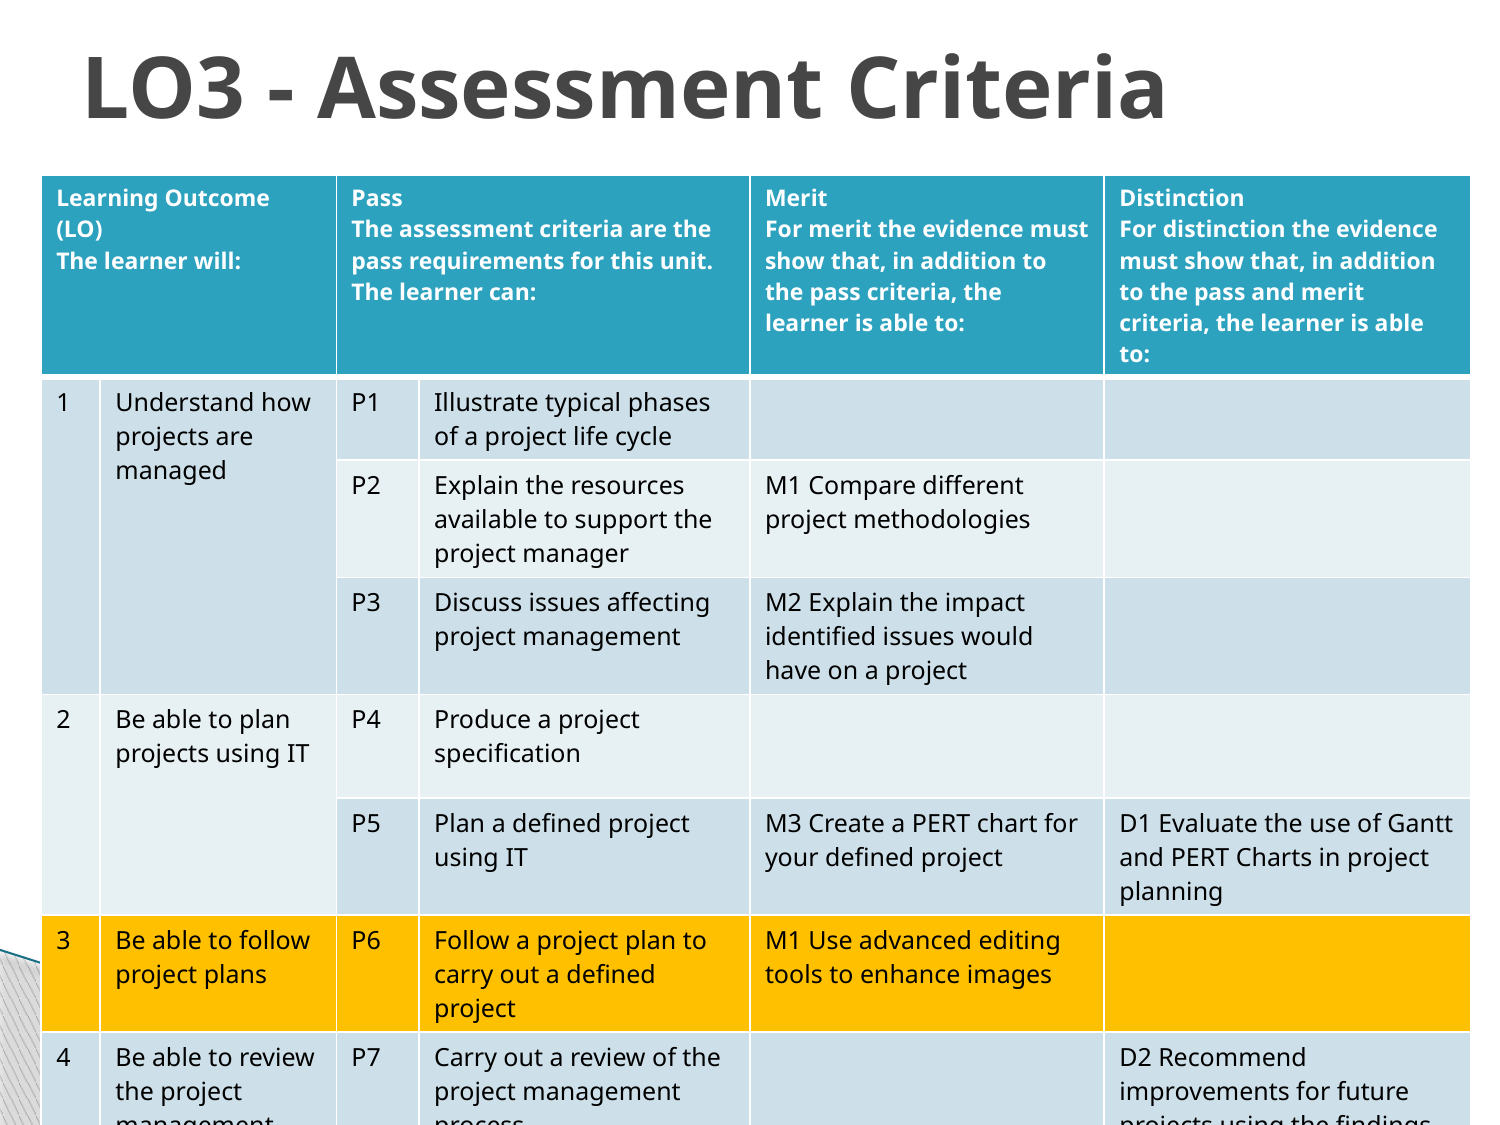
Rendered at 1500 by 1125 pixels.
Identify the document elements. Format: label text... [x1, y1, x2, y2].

table_cell Understand how projects are managed [101, 380, 336, 694]
table_cell 1 [42, 380, 99, 694]
table_cell M3 Create a PERT chart for your defined project [751, 799, 1103, 914]
table_cell D2 Recommend improvements for future projects using the findings from the project review [1105, 1033, 1470, 1125]
table_cell D1 Evaluate the use of Gantt and PERT Charts in project planning [1105, 799, 1470, 914]
table_cell P7 [337, 1033, 418, 1125]
table_cell Be able to plan projects using IT [101, 695, 336, 914]
table_cell M1 Use advanced editing tools to enhance images [751, 916, 1103, 1031]
table_cell [1105, 695, 1470, 797]
table_header Distinction For distinction the evidence must show that, in addition to the pass and merit criteria, the learner is able to: [1105, 176, 1470, 374]
table_cell [1105, 578, 1470, 694]
table_cell P6 [337, 916, 418, 1031]
table_cell [1105, 380, 1470, 459]
table_cell [1105, 461, 1470, 577]
table_cell [751, 380, 1103, 459]
table_cell Discuss issues affecting project management [420, 578, 749, 694]
table_cell Follow a project plan to carry out a defined project [420, 916, 749, 1031]
table_cell [751, 1033, 1103, 1125]
table_cell 3 [42, 916, 99, 1031]
table_cell [751, 695, 1103, 797]
table_cell [1105, 916, 1470, 1031]
table_cell Be able to review the project management process [101, 1033, 336, 1125]
table_cell Plan a defined project using IT [420, 799, 749, 914]
table_cell 2 [42, 695, 99, 914]
table_cell P3 [337, 578, 418, 694]
table_header Learning Outcome (LO) The learner will: [42, 176, 336, 374]
table_cell P4 [337, 695, 418, 797]
title LO3 - Assessment Criteria [67, 19, 1500, 149]
table_cell Explain the resources available to support the project manager [420, 461, 749, 577]
table_cell Be able to follow project plans [101, 916, 336, 1031]
table_cell P5 [337, 799, 418, 914]
table_cell 4 [42, 1033, 99, 1125]
table_header Merit For merit the evidence must show that, in addition to the pass criteria, the learner is able to: [751, 176, 1103, 374]
table_cell M1 Compare different project methodologies [751, 461, 1103, 577]
table_cell M2 Explain the impact identified issues would have on a project [751, 578, 1103, 694]
table_cell P2 [337, 461, 418, 577]
table_cell Produce a project specification [420, 695, 749, 797]
table_header Pass The assessment criteria are the pass requirements for this unit. The learner can: [337, 176, 749, 374]
table_cell P1 [337, 380, 418, 459]
table_cell Illustrate typical phases of a project life cycle [420, 380, 749, 459]
table_cell Carry out a review of the project management process [420, 1033, 749, 1125]
